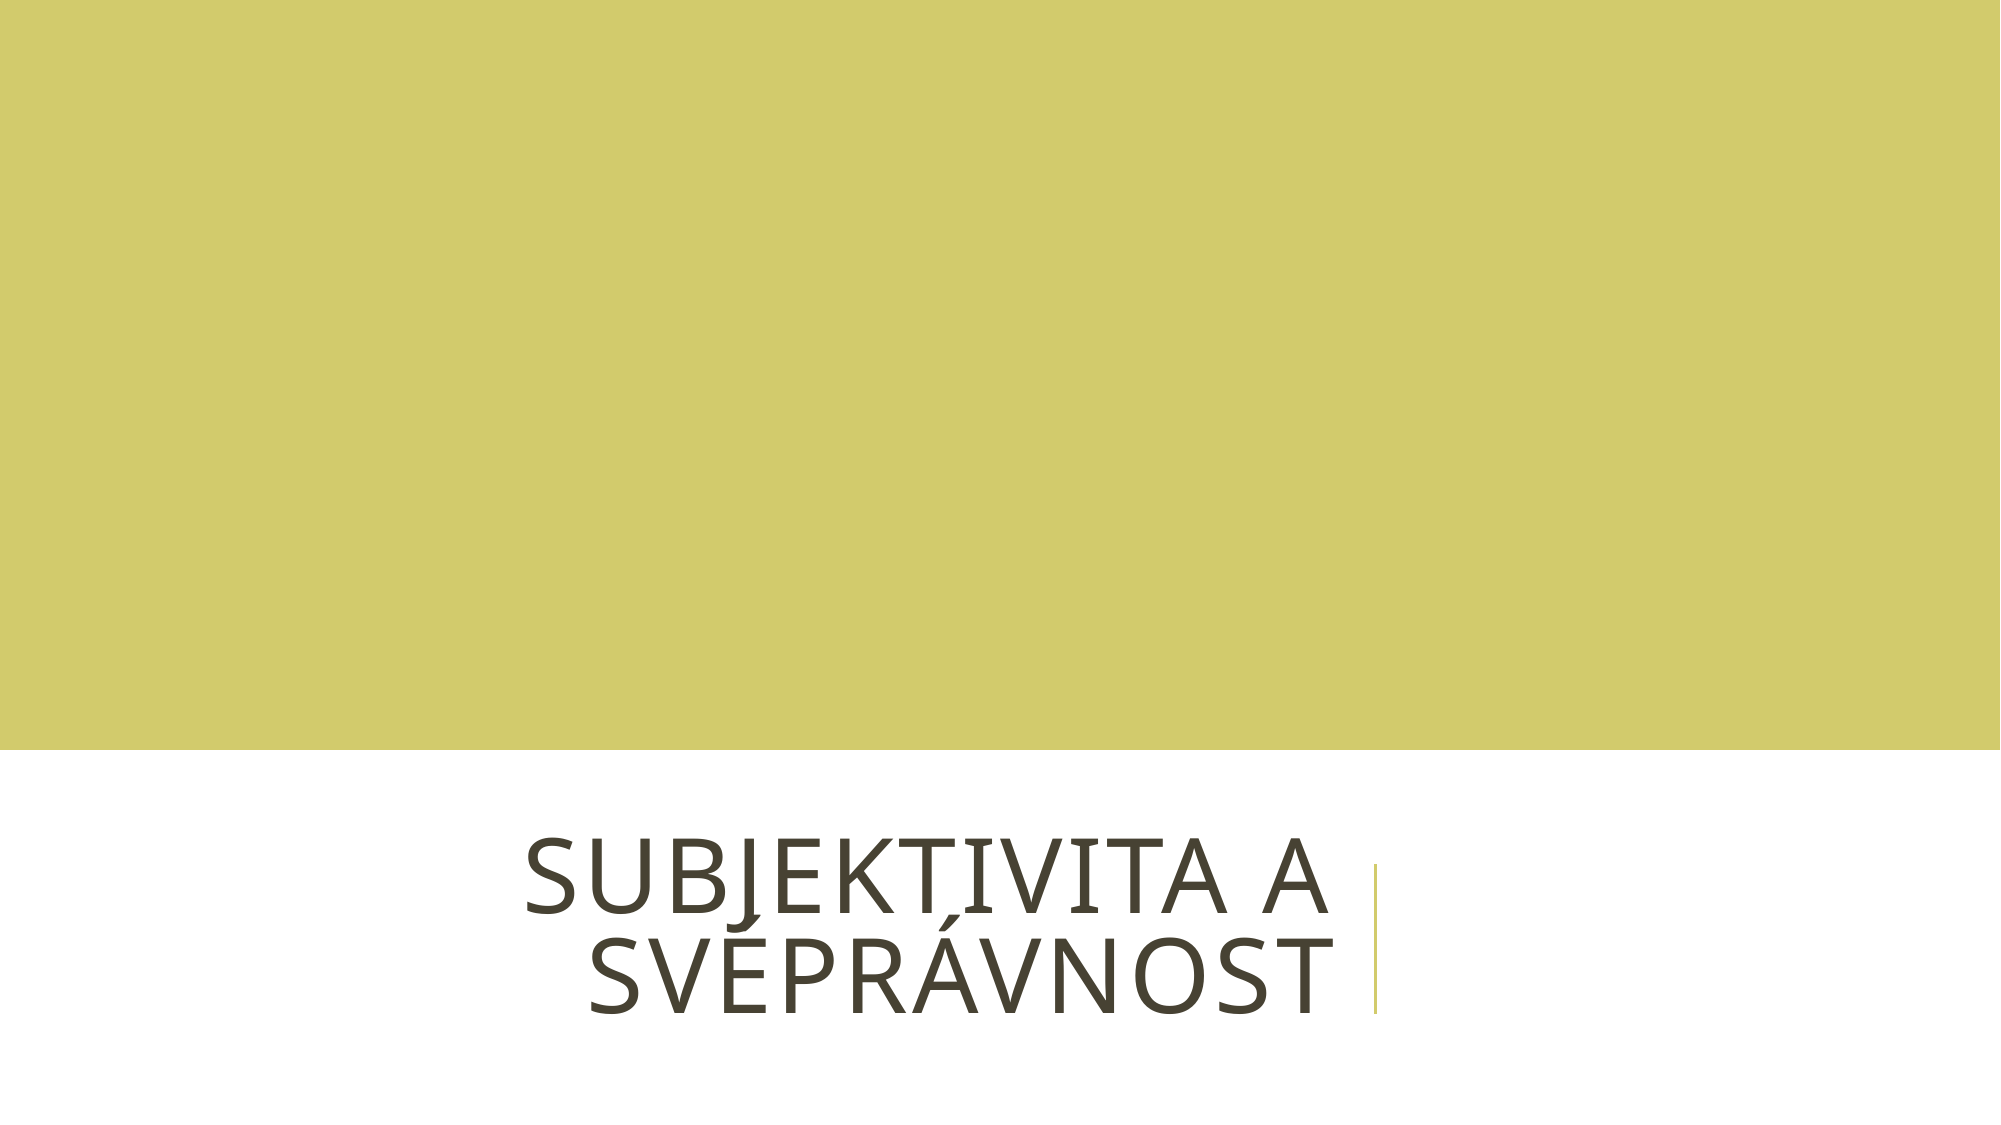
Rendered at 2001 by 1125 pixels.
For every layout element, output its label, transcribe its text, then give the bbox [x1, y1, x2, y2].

title Subjektivita a Svéprávnost [75, 813, 1350, 1054]
